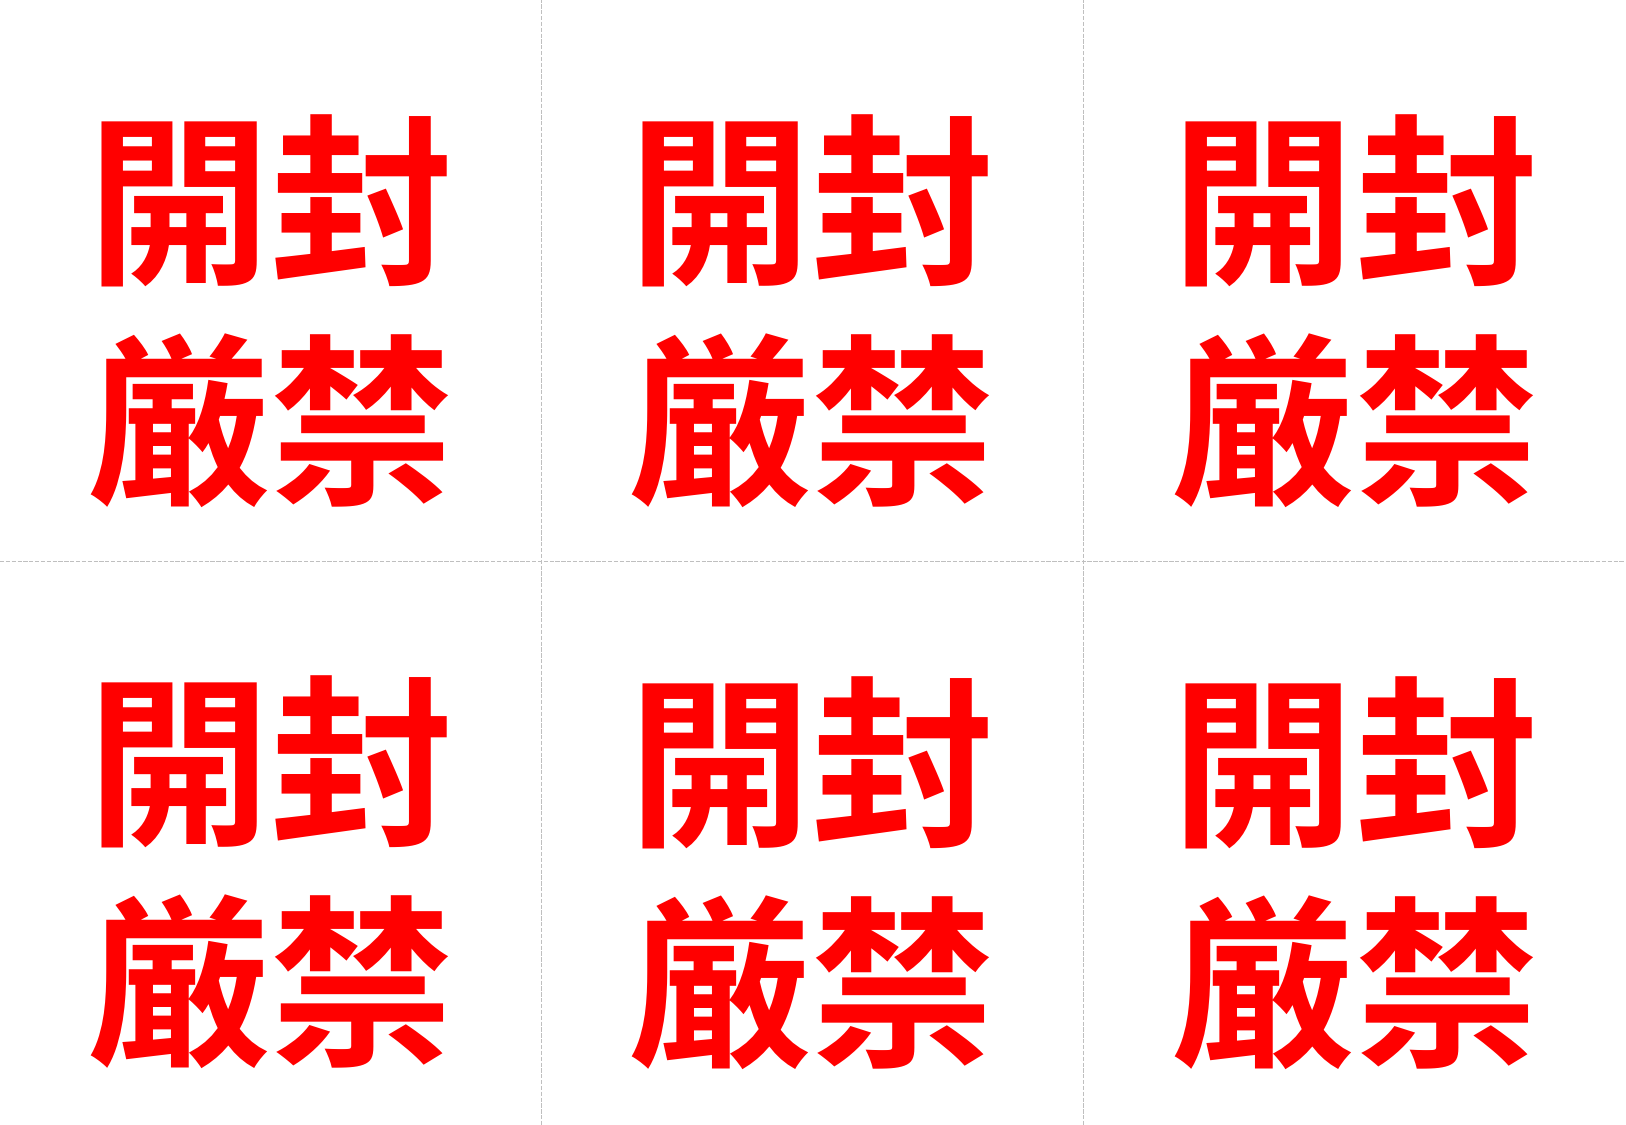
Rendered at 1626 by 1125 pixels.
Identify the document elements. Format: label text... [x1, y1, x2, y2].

text_box 開封 厳禁 [1171, 649, 1539, 1090]
text_box 開封 厳禁 [87, 648, 455, 1089]
text_box 開封 厳禁 [628, 649, 995, 1090]
text_box 開封 厳禁 [1171, 86, 1539, 527]
text_box 開封 厳禁 [87, 86, 455, 527]
text_box 開封 厳禁 [628, 86, 995, 527]
